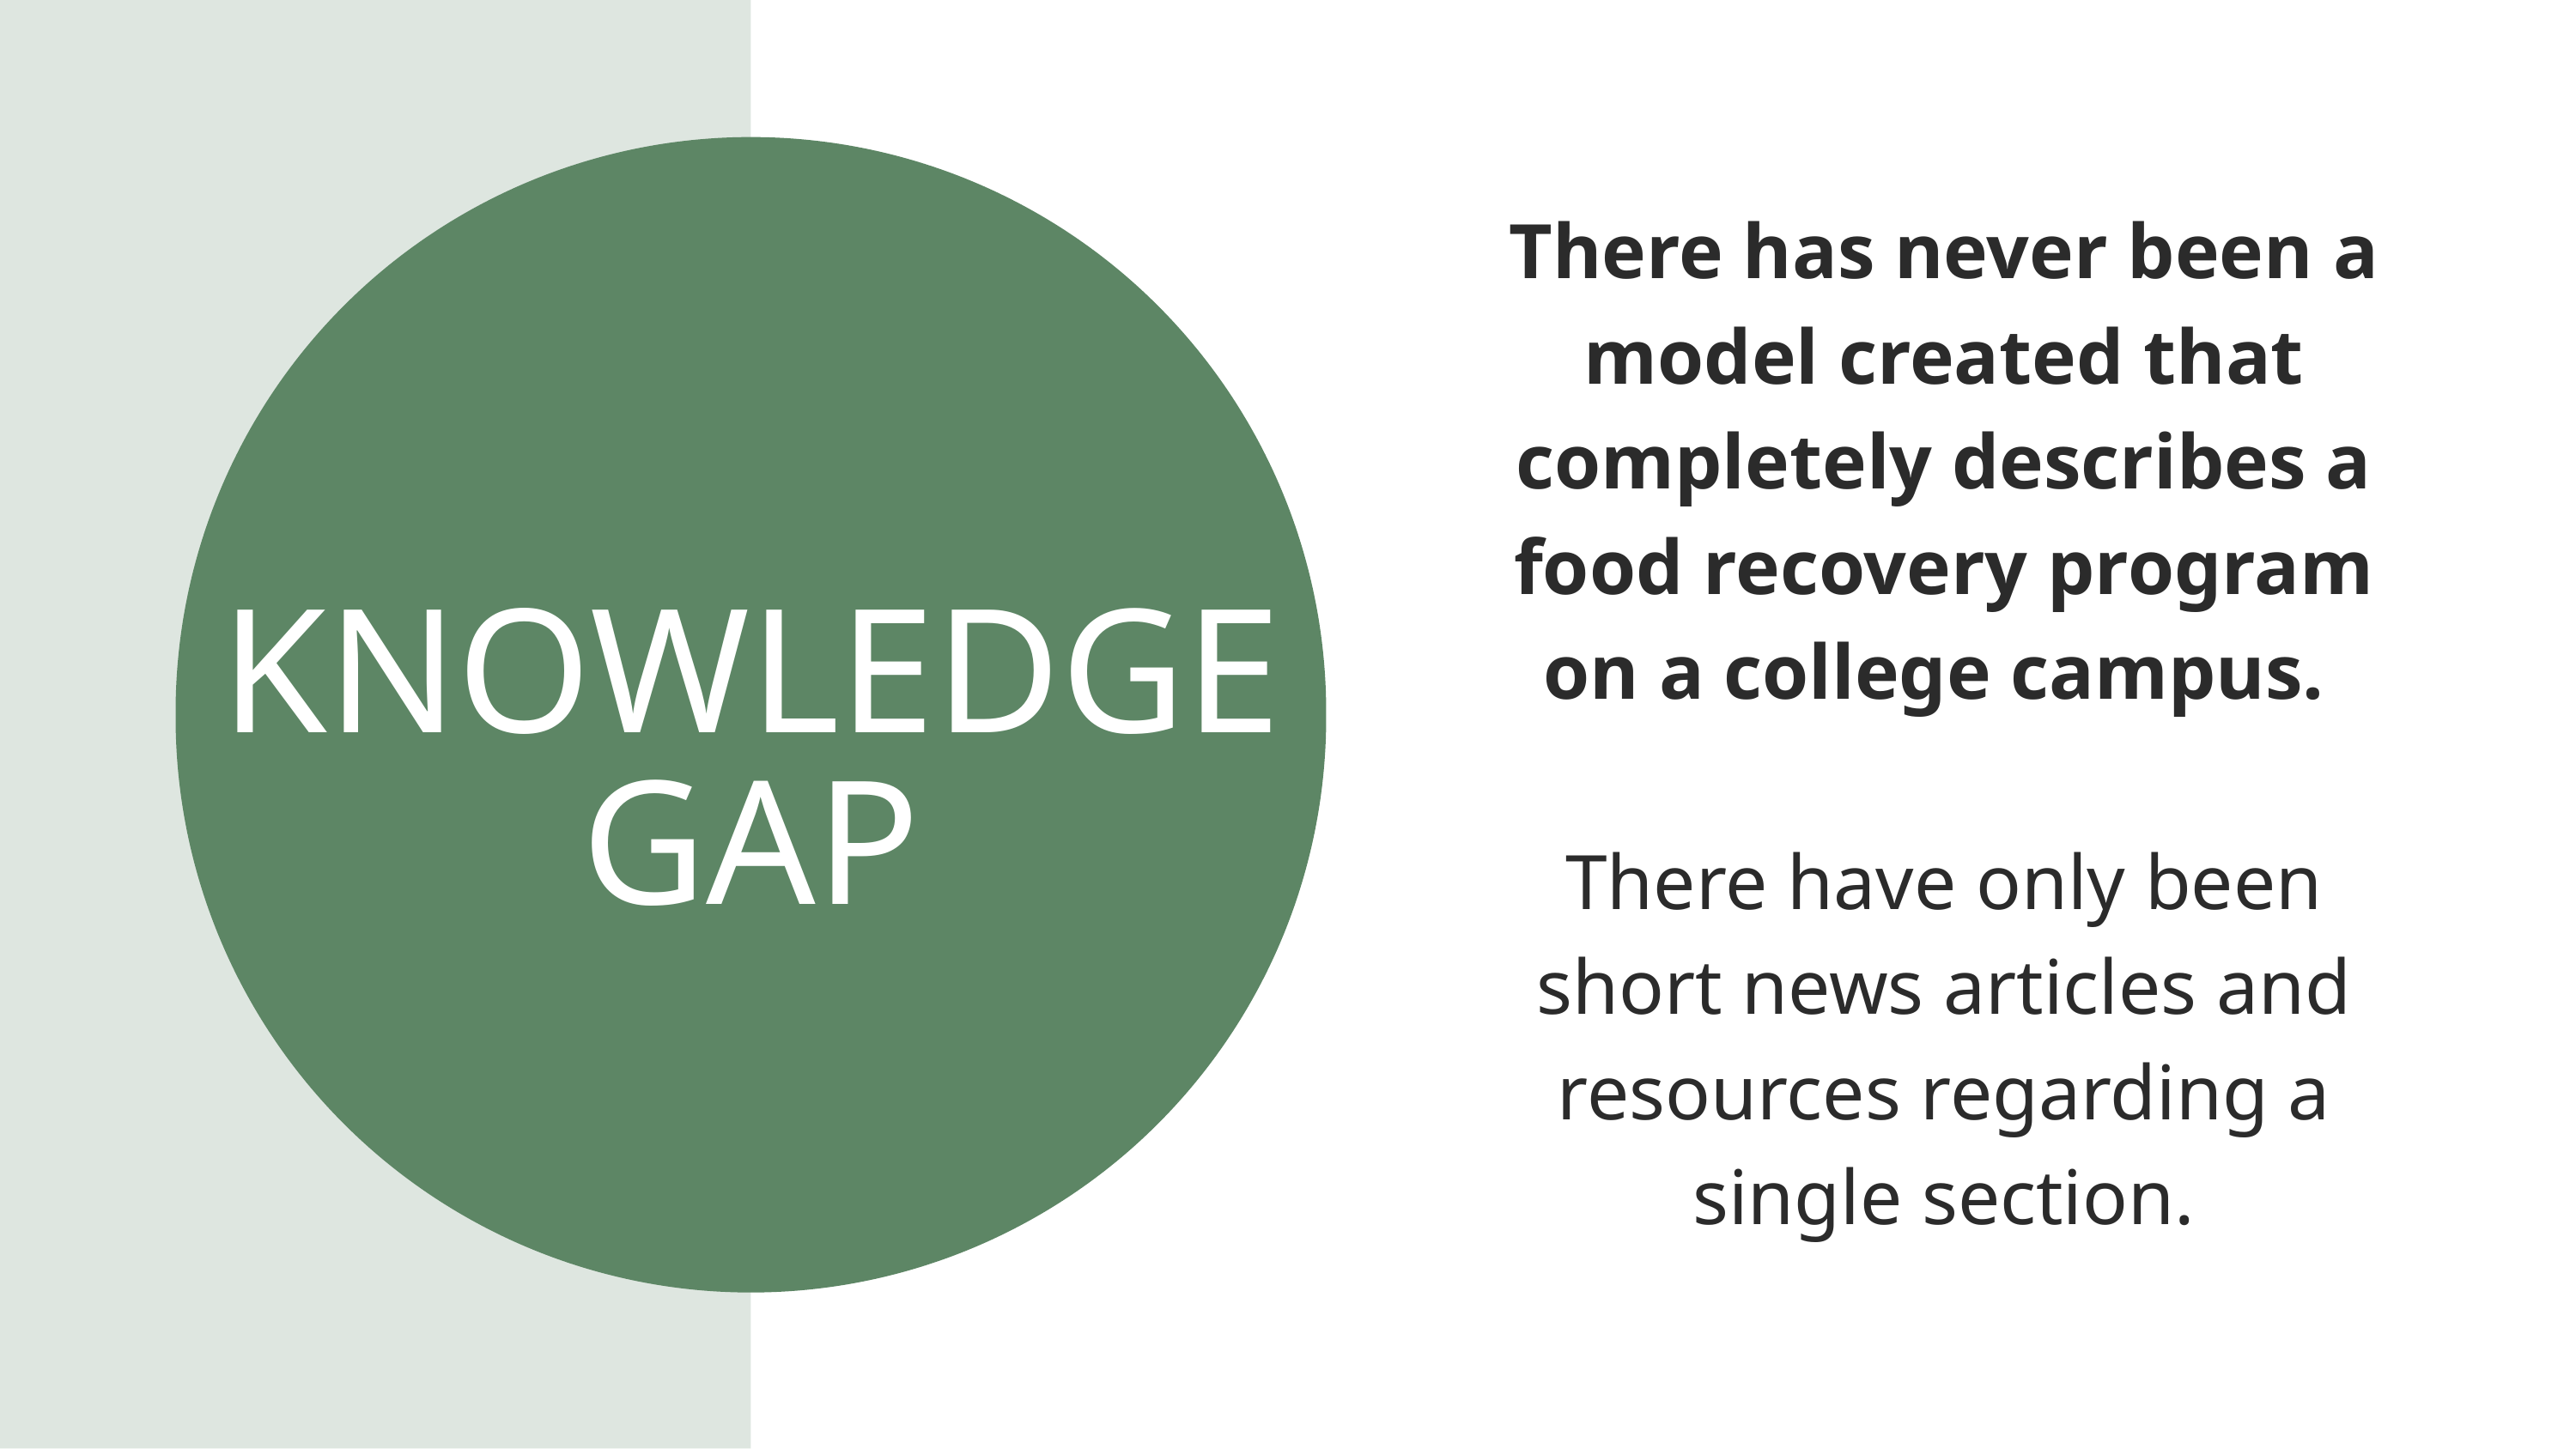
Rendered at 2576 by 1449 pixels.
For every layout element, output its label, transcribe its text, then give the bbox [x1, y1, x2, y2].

text_box There has never been a model created that completely describes a food recovery program on a college campus. There have only been short news articles and resources regarding a single section. [1478, 188, 2410, 1240]
text_box [0, 0, 751, 1449]
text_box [175, 139, 1327, 1290]
